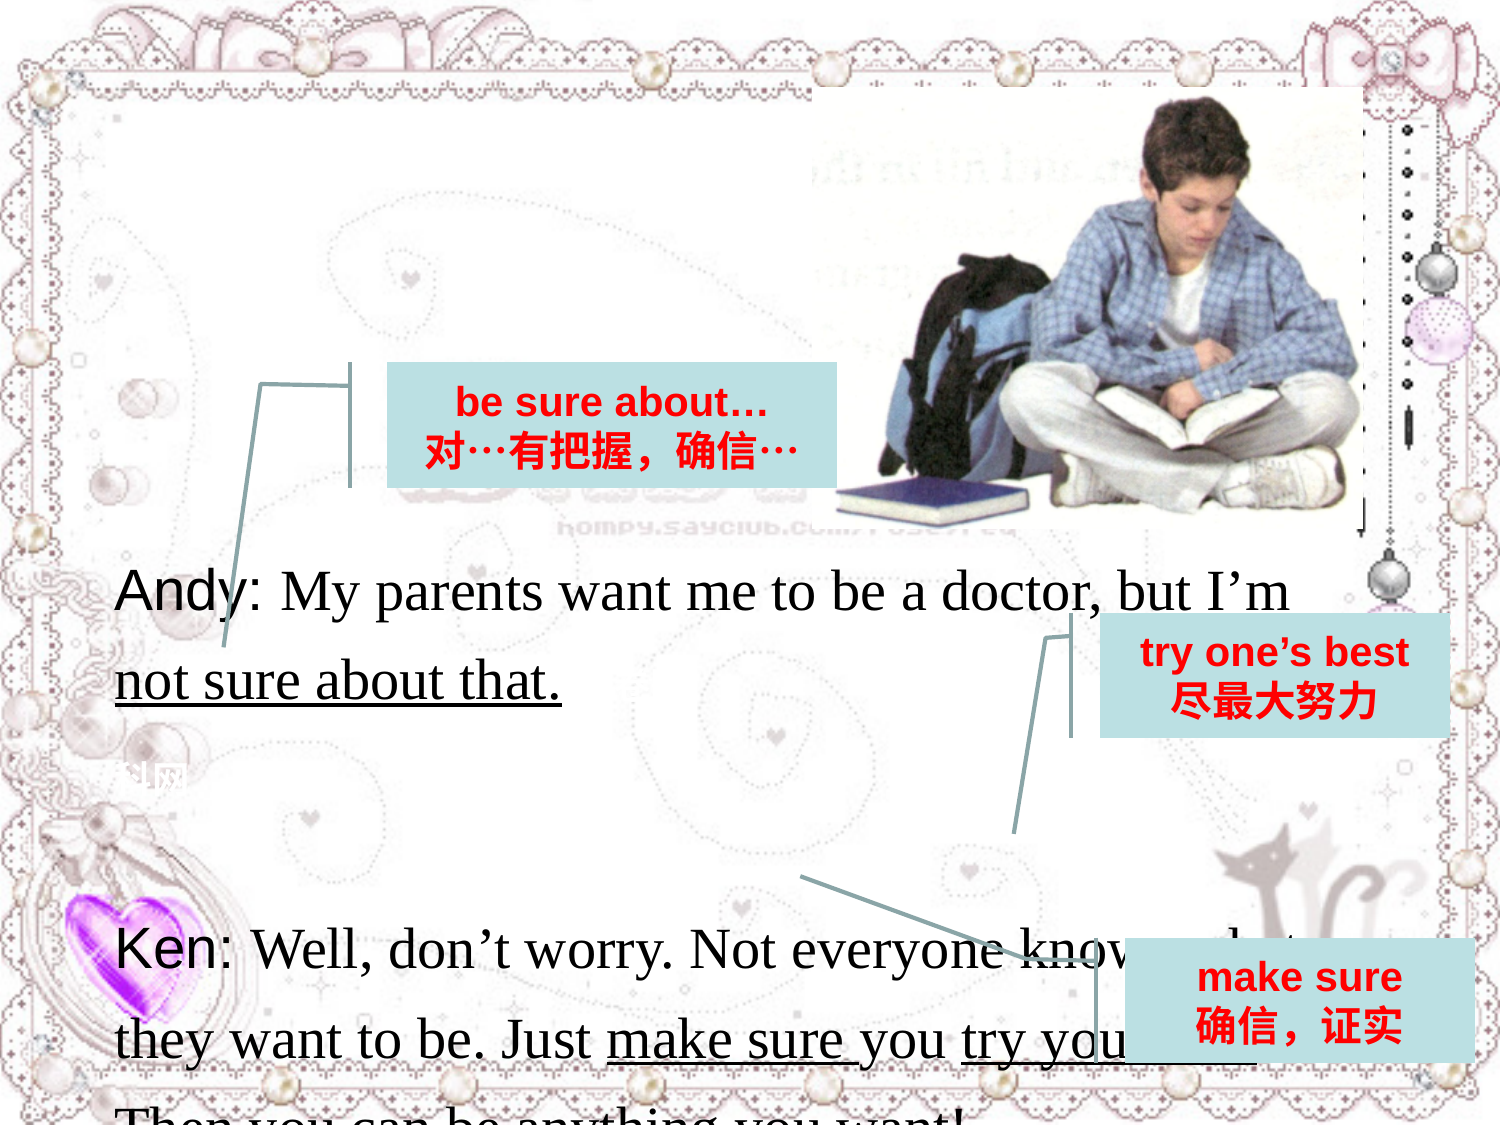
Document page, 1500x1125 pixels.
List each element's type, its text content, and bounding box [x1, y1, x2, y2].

text_box be sure about… 对…有把握，确信… [387, 362, 807, 488]
text_box try one’s best 尽最大努力 [1011, 612, 1073, 835]
text_box try one’s best 尽最大努力 [1100, 613, 1450, 738]
text_box Andy: My parents want me to be a doctor, but I’m not sure about that.组卷网 科网 Ken: Well, don’t worry. Not everyone knows what they want to be. Just make sure you try your best. Then you can be anything you want! Andy: Yes, you’re right. [99, 525, 1388, 1125]
text_box make sure 确信，证实 [1125, 938, 1475, 1063]
text_box make sure 确信，证实 [799, 874, 1098, 1063]
picture [0, 0, 1500, 1125]
text_box be sure about… 对…有把握，确信… [221, 362, 352, 648]
